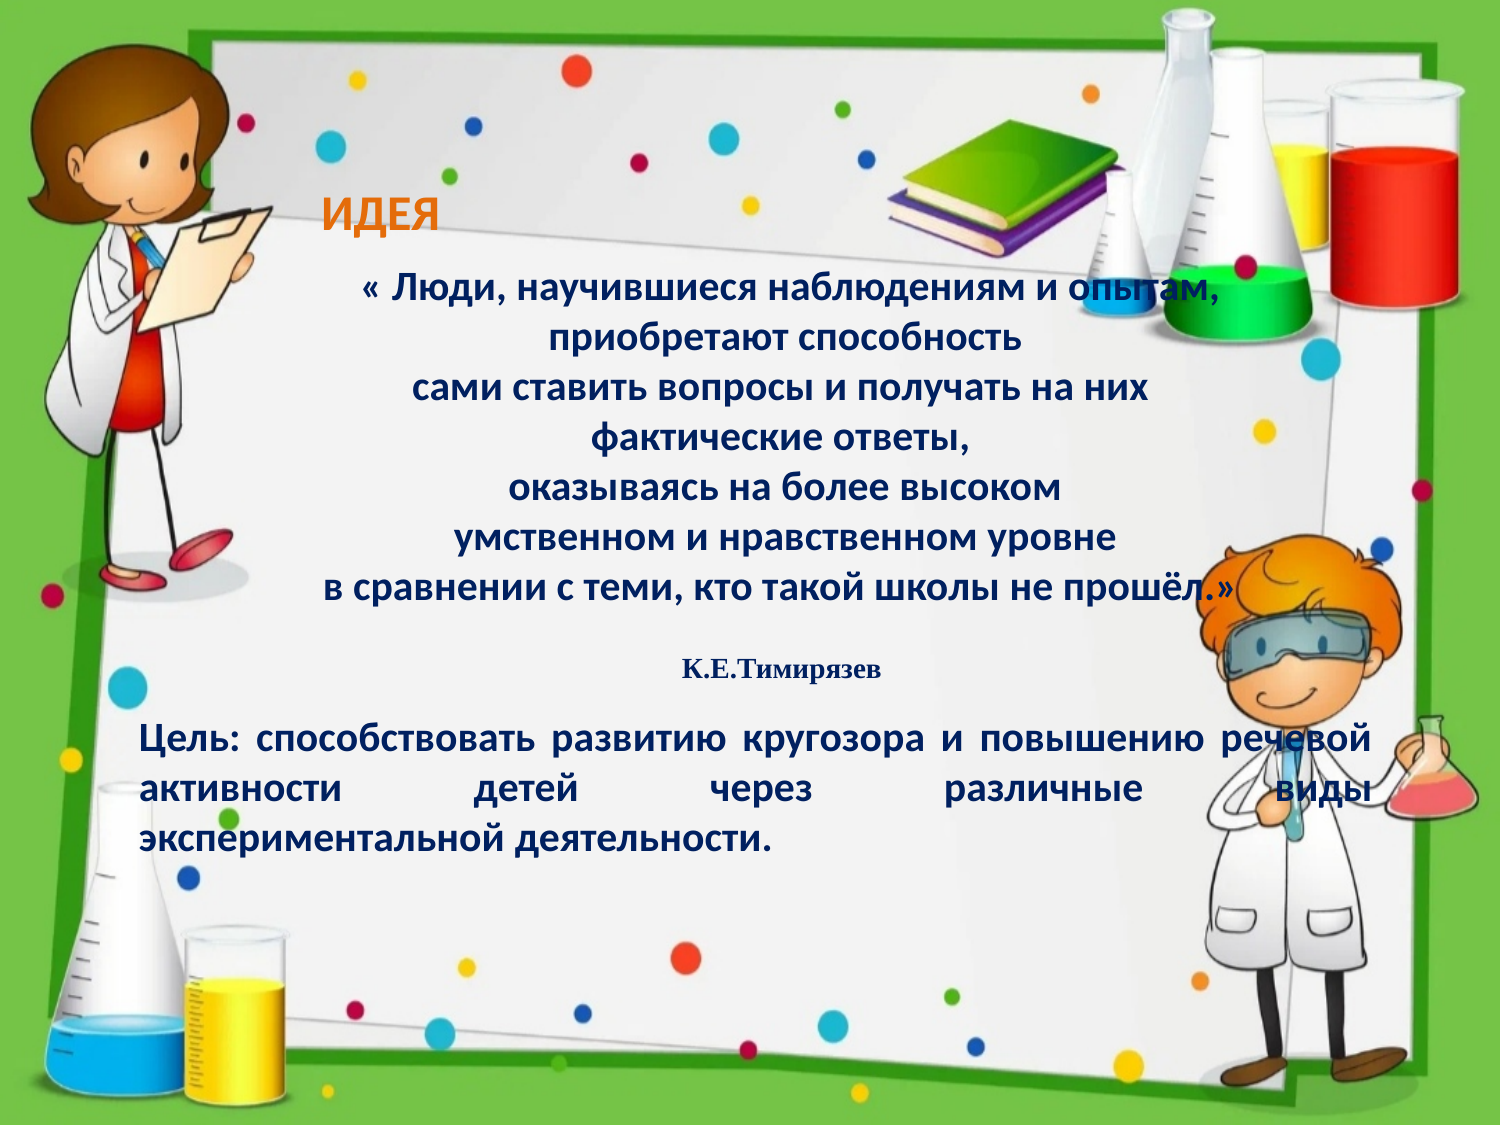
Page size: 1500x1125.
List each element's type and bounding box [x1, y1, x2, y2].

list [0, 0, 1500, 1125]
